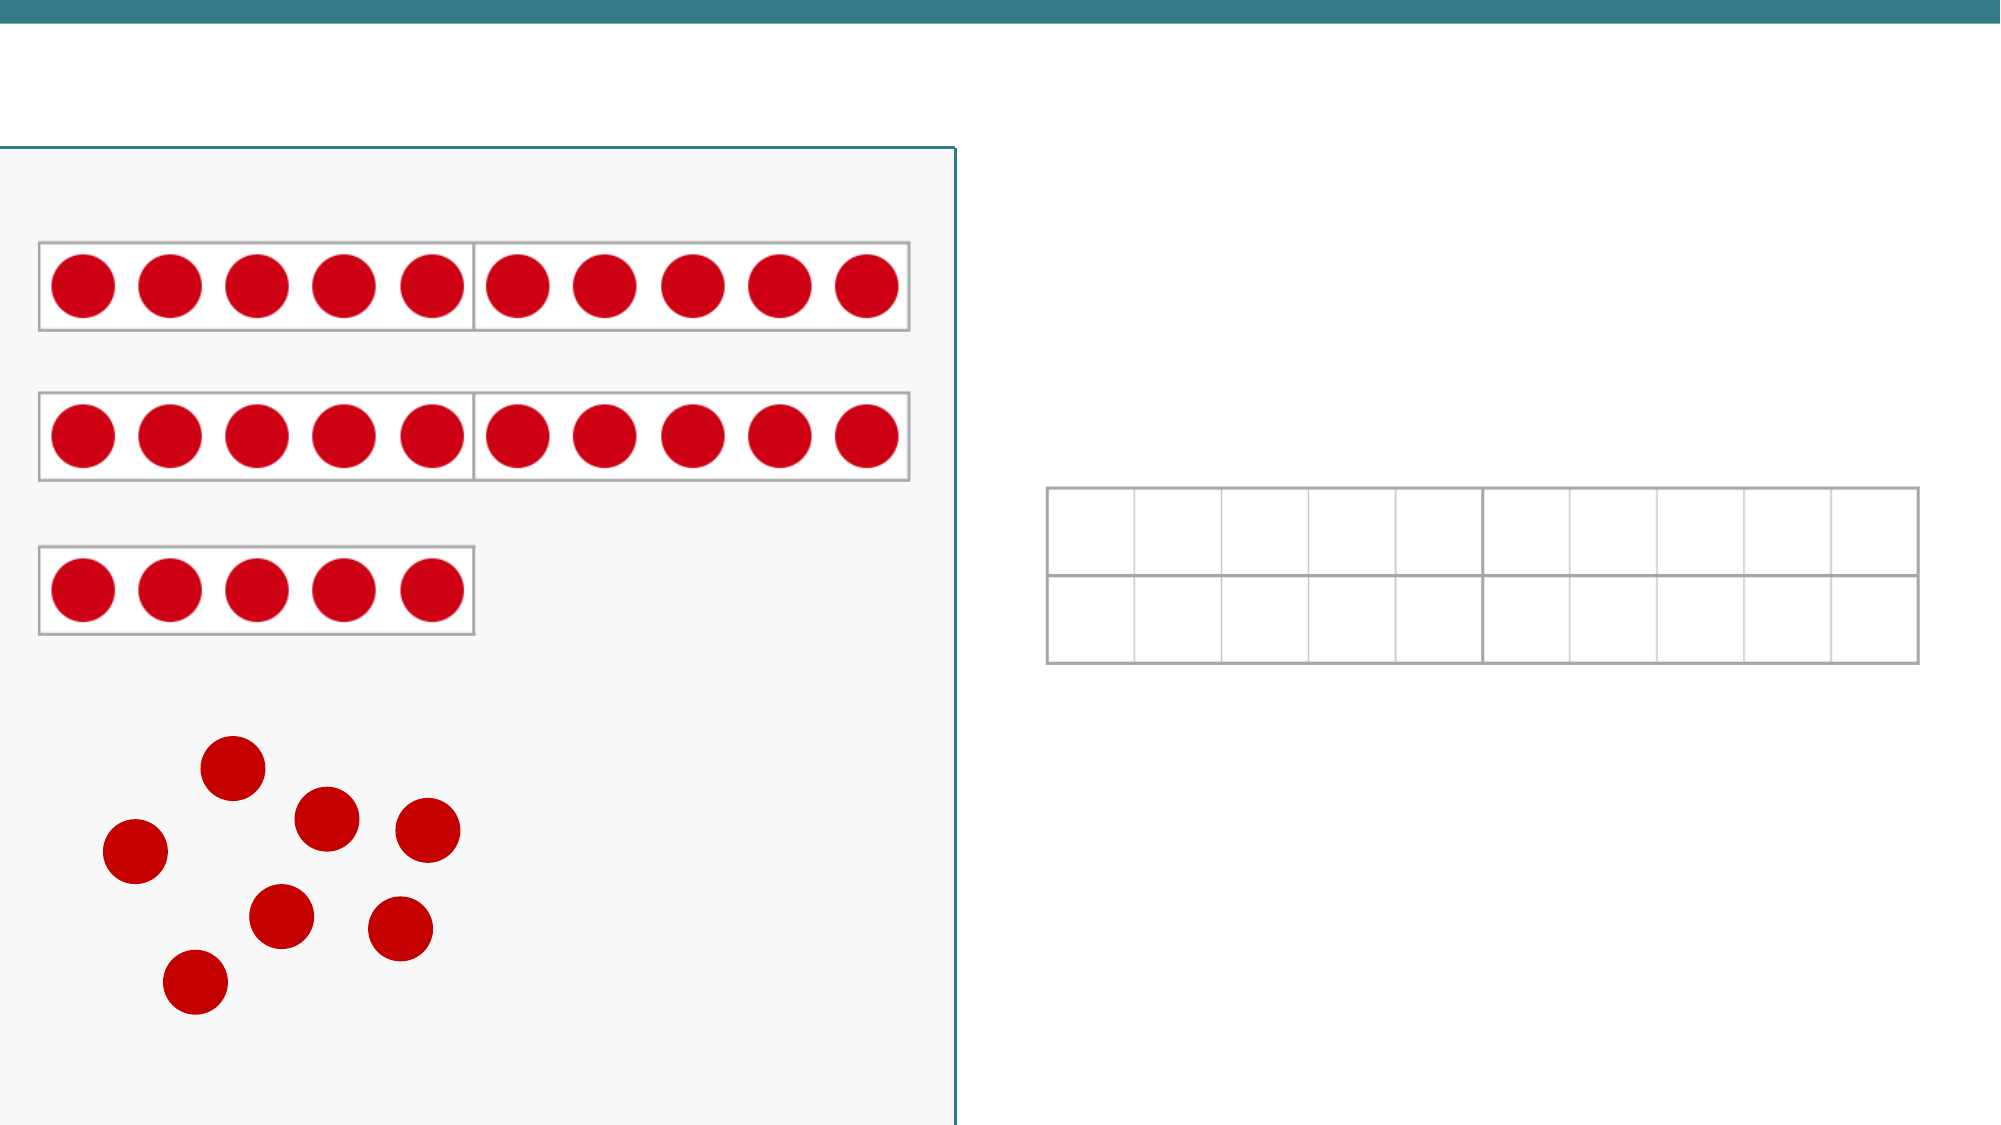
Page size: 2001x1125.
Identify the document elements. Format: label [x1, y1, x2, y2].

text_box [395, 797, 461, 863]
text_box [162, 949, 228, 1015]
picture [1039, 479, 1926, 672]
text_box [368, 896, 434, 962]
picture [37, 544, 476, 636]
text_box [102, 819, 168, 885]
picture [37, 240, 912, 333]
picture [37, 390, 912, 483]
text_box [200, 736, 266, 802]
text_box [294, 786, 360, 852]
text_box [249, 884, 315, 950]
